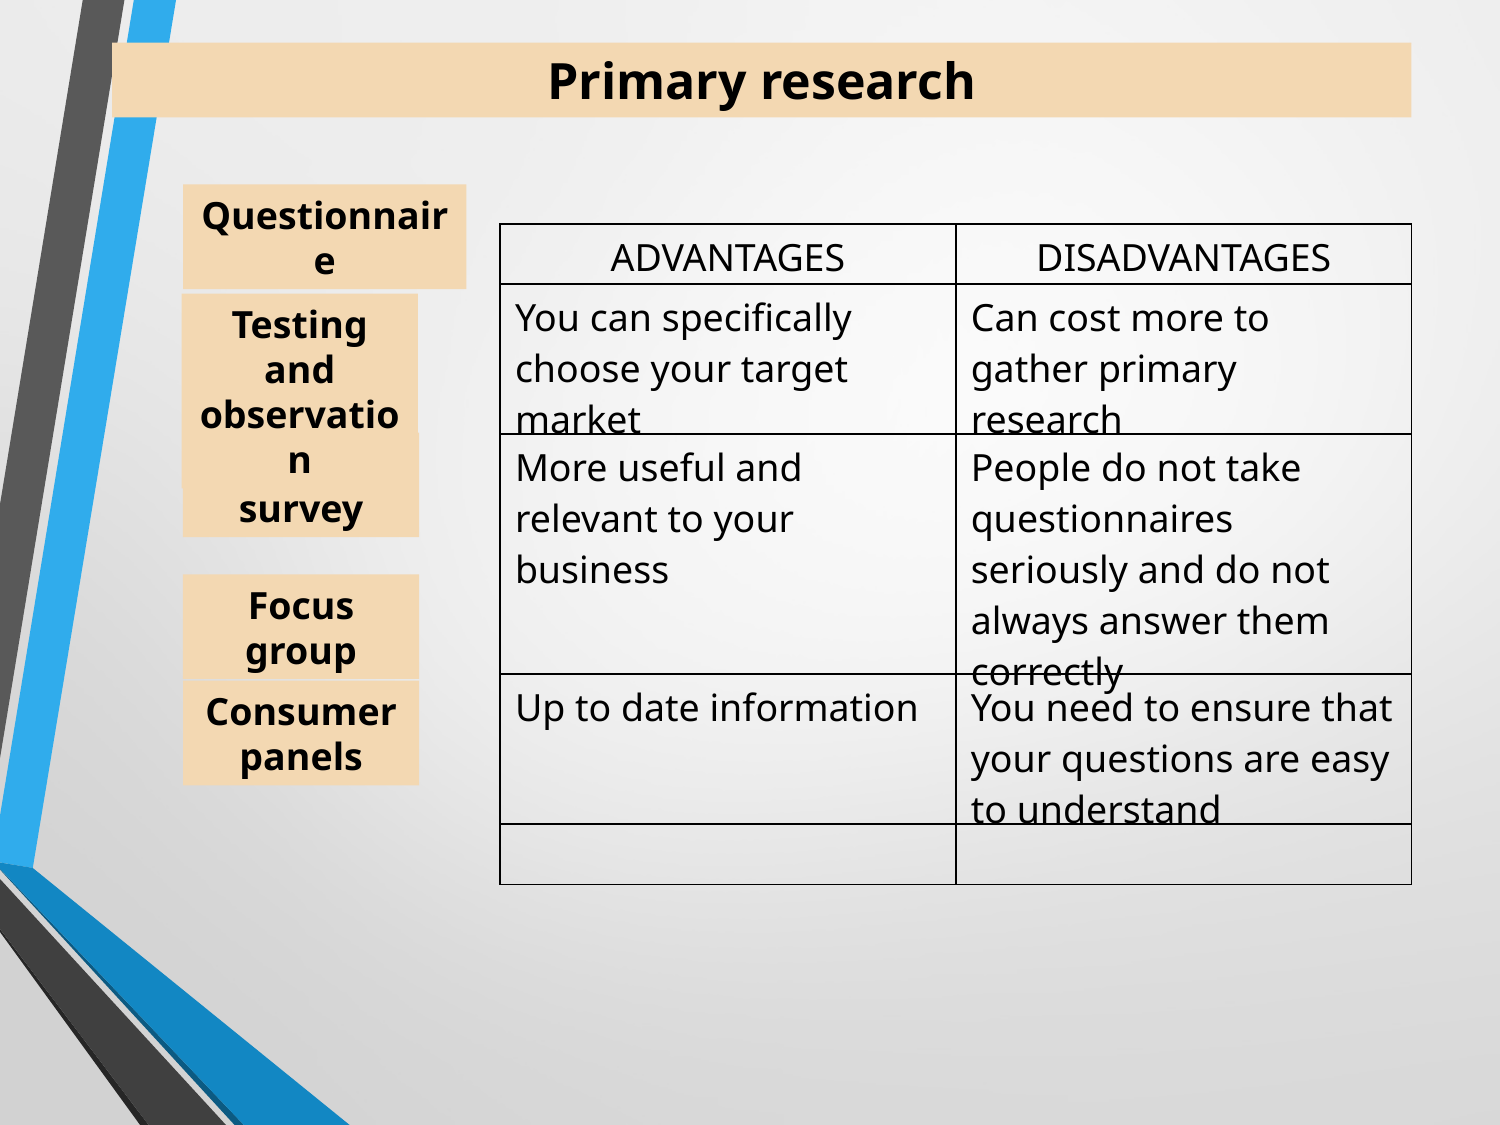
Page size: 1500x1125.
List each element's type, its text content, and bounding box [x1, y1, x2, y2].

table_cell [957, 825, 1411, 884]
text_box Primary research [112, 42, 1412, 118]
text_box Telephone survey [182, 432, 420, 538]
text_box Focus group [182, 574, 420, 679]
table_cell More useful and relevant to your business [501, 435, 955, 673]
table_cell You need to ensure that your questions are easy to understand [957, 675, 1411, 823]
text_box Consumer panels [183, 680, 420, 786]
table_header ADVANTAGES [501, 225, 955, 283]
table_cell [501, 825, 955, 884]
table_header DISADVANTAGES [957, 225, 1411, 283]
table_cell You can specifically choose your target market [501, 285, 955, 433]
text_box Testing and observation [181, 293, 418, 489]
table_cell Up to date information [501, 675, 955, 823]
text_box Questionnaire [183, 184, 467, 290]
table_cell People do not take questionnaires seriously and do not always answer them correctly [957, 435, 1411, 673]
table_cell Can cost more to gather primary research [957, 285, 1411, 433]
